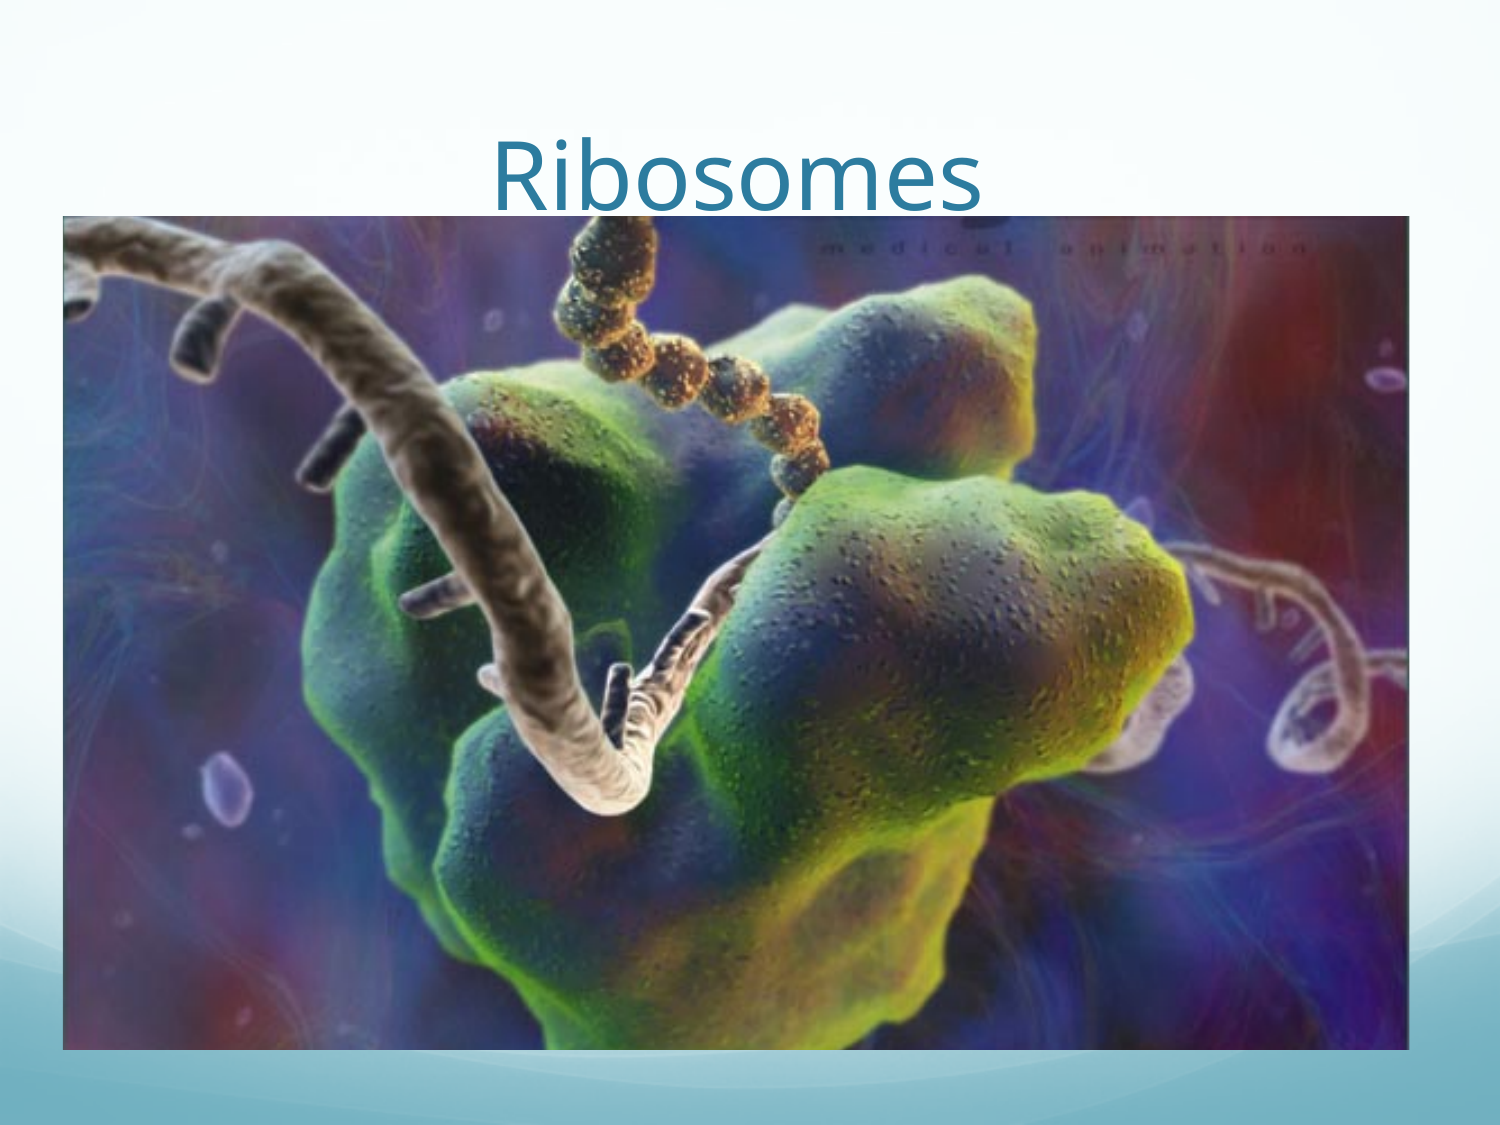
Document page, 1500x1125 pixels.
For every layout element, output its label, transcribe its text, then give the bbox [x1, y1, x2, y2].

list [62, 215, 1410, 1051]
title Ribosomes [90, 17, 1410, 213]
